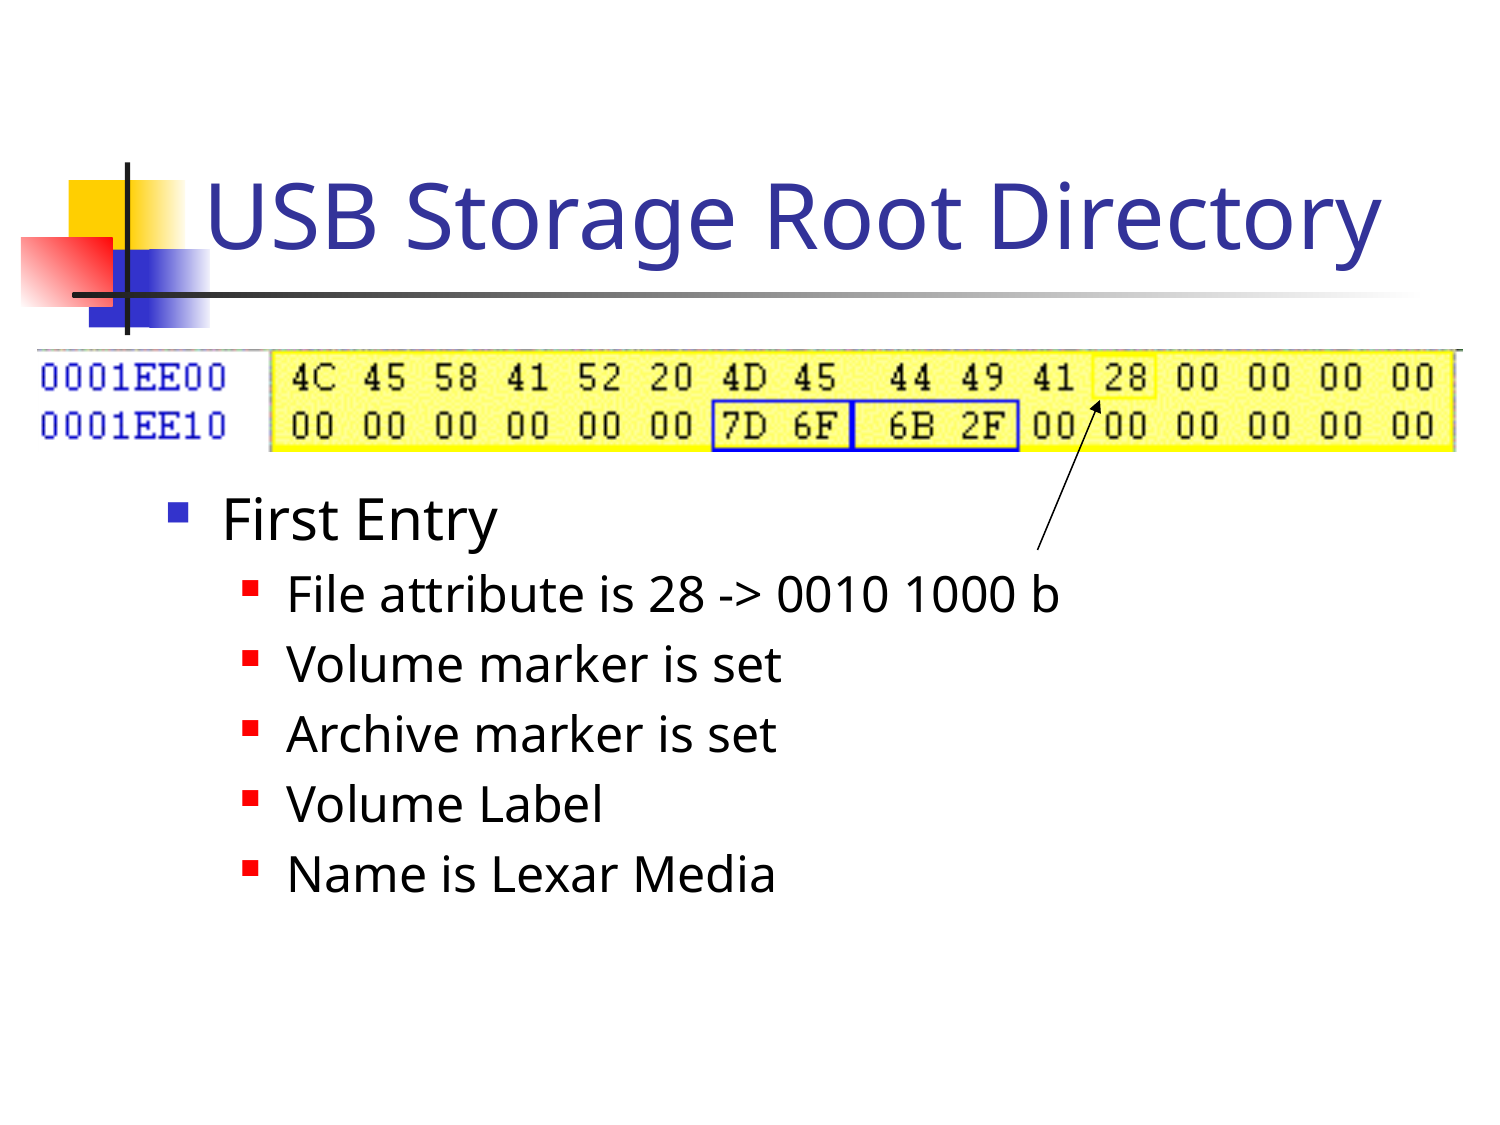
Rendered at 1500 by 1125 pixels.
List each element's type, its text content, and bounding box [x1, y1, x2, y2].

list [37, 349, 1463, 452]
list First Entry File attribute is 28 -> 0010 1000 b Volume marker is set Archive marker is set Volume Label Name is Lexar Media [149, 474, 1500, 1125]
title USB Storage Root Directory [188, 34, 1468, 276]
